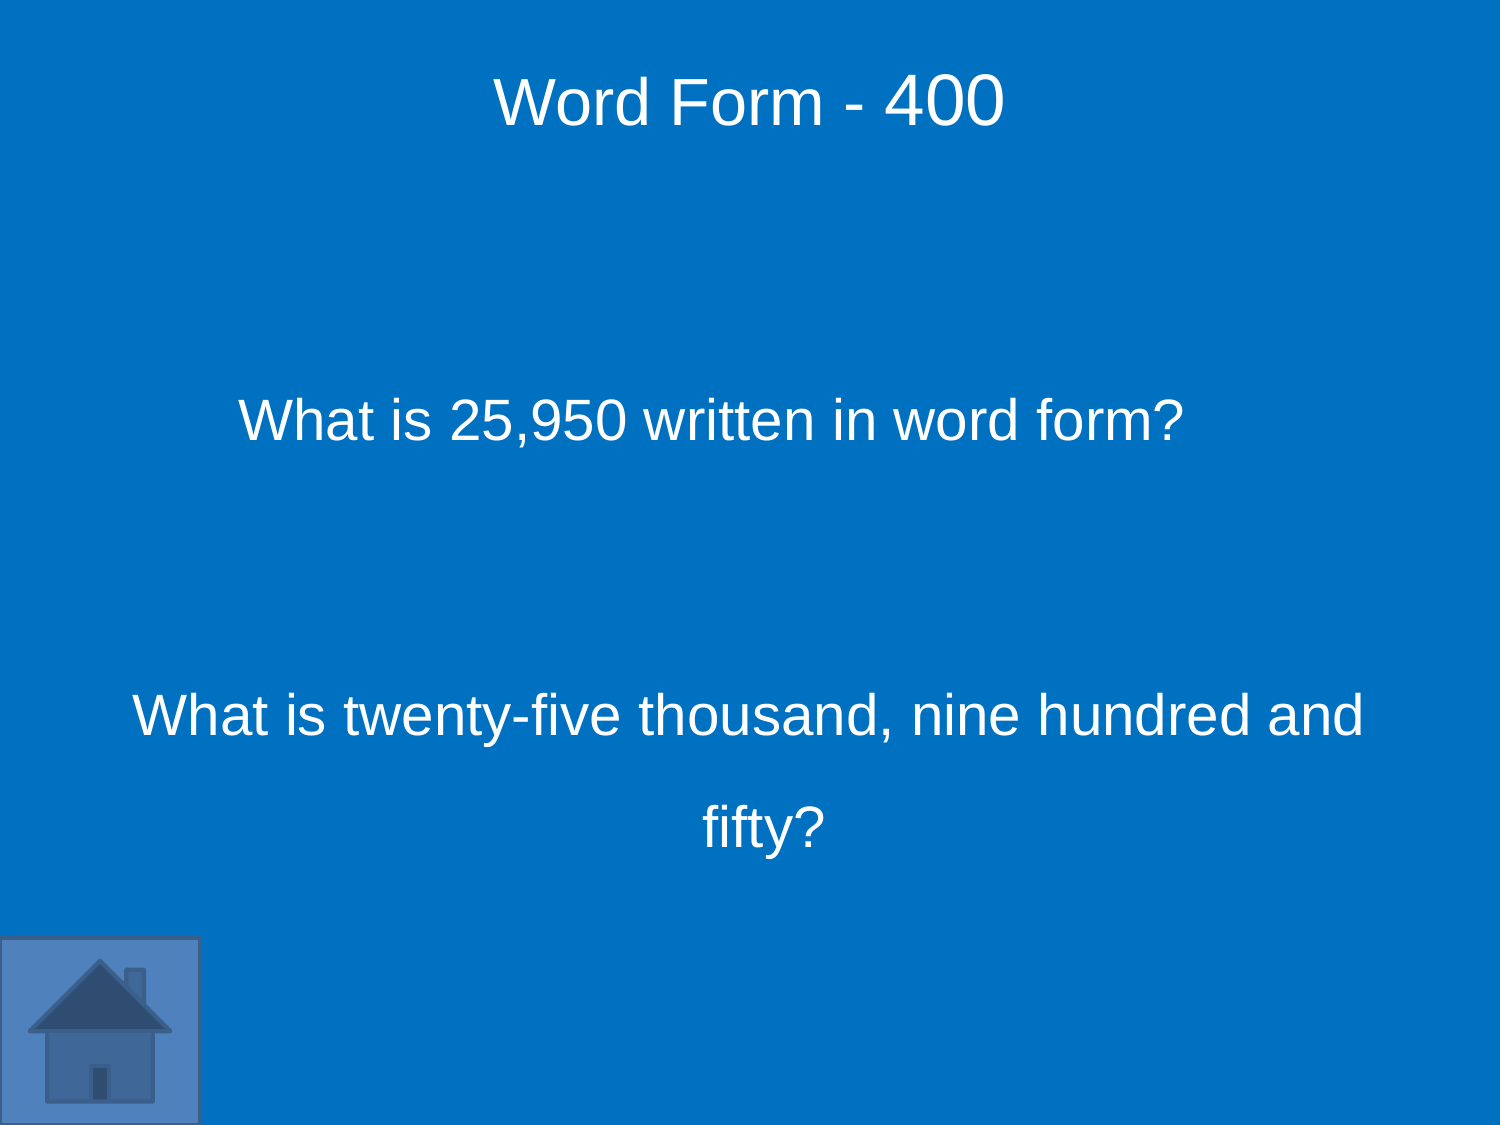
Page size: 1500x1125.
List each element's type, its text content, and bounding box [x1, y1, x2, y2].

text_box What is twenty-five thousand, nine hundred and fifty? [74, 249, 1425, 1088]
text_box [0, 935, 202, 1125]
text_box What is 25,950 written in word form? [87, 375, 1338, 550]
text_box Word Form - 400 [74, 45, 1425, 233]
